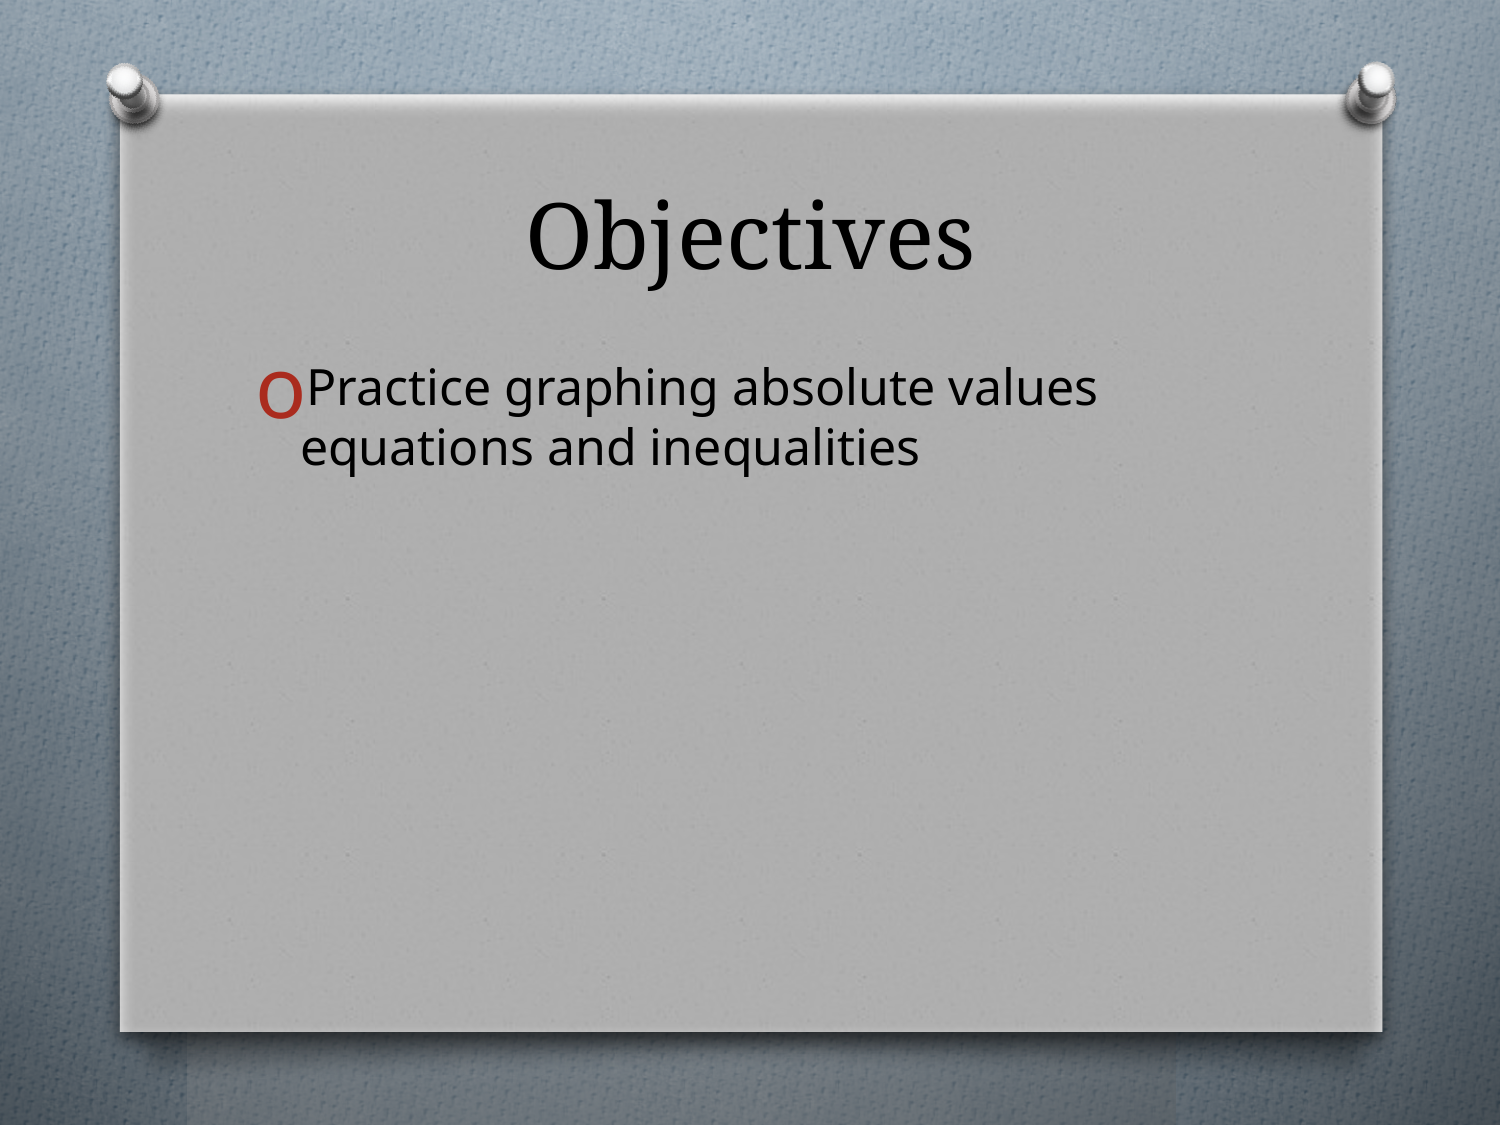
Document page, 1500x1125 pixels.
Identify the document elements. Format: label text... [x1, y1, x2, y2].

title Objectives [179, 134, 1323, 332]
picture [75, 29, 198, 153]
picture [1317, 35, 1439, 156]
list Practice graphing absolute values equations and inequalities [240, 347, 1257, 939]
